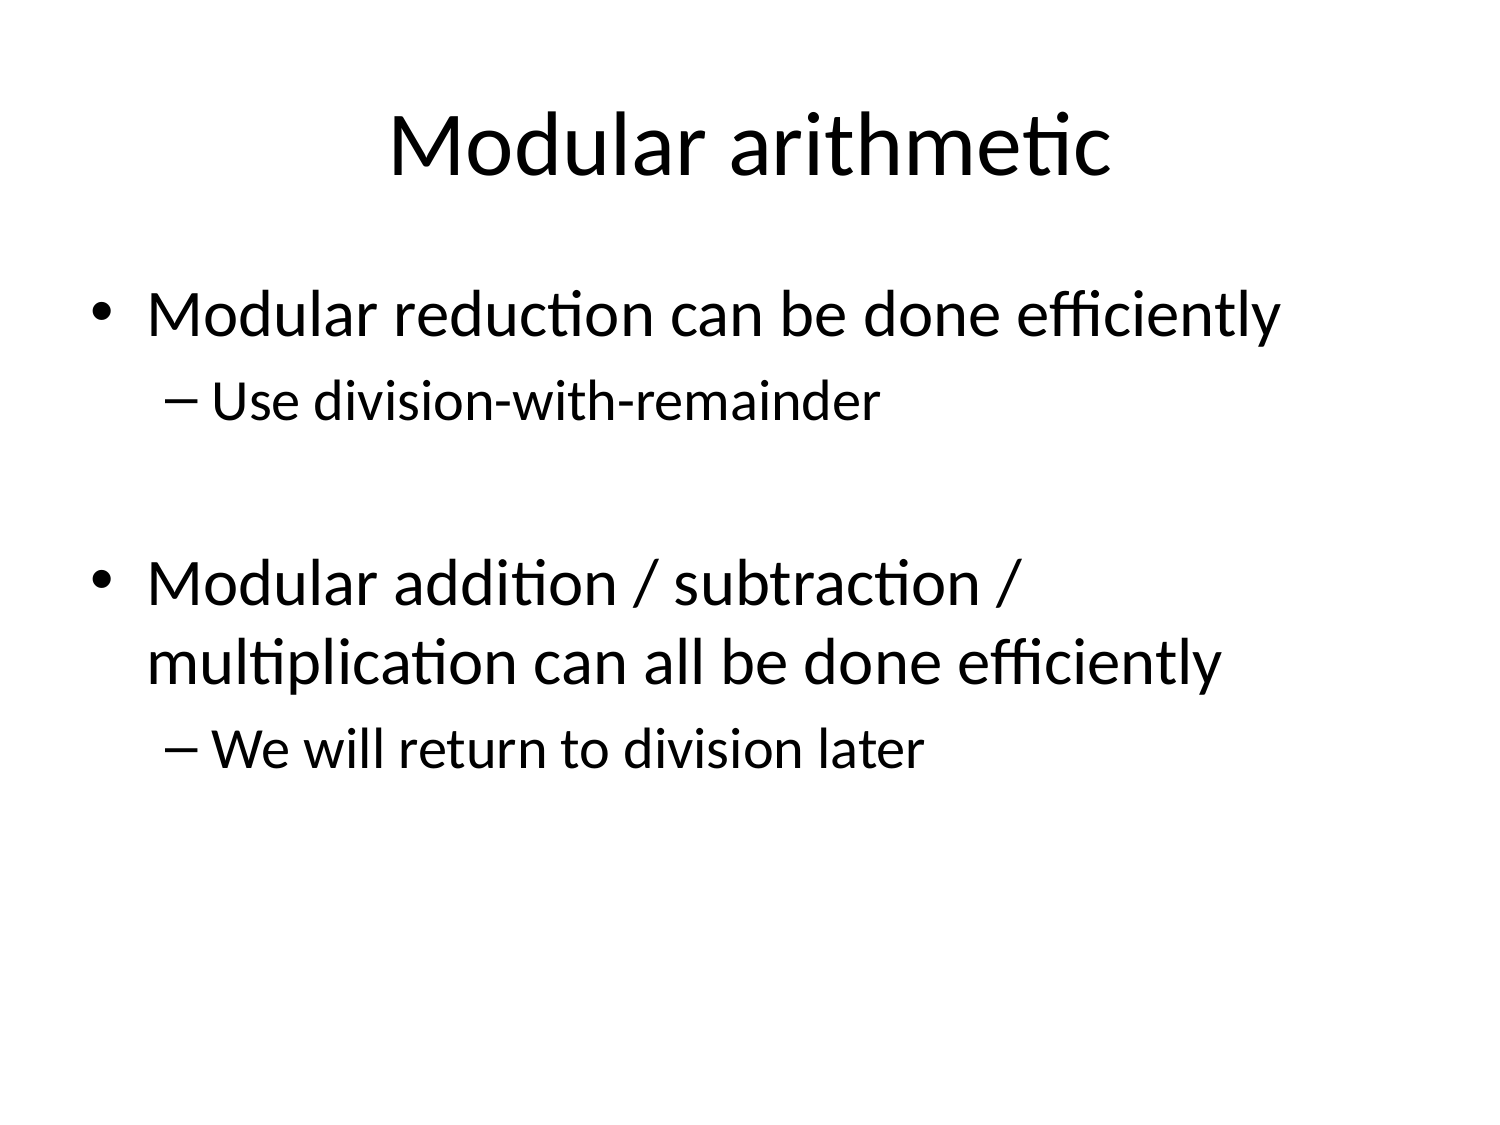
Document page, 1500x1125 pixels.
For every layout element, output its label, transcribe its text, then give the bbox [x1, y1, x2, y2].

title Modular arithmetic [75, 45, 1425, 233]
list Modular reduction can be done efficiently Use division-with-remainder Modular addition / subtraction / multiplication can all be done efficiently We will return to division later [75, 262, 1425, 1005]
